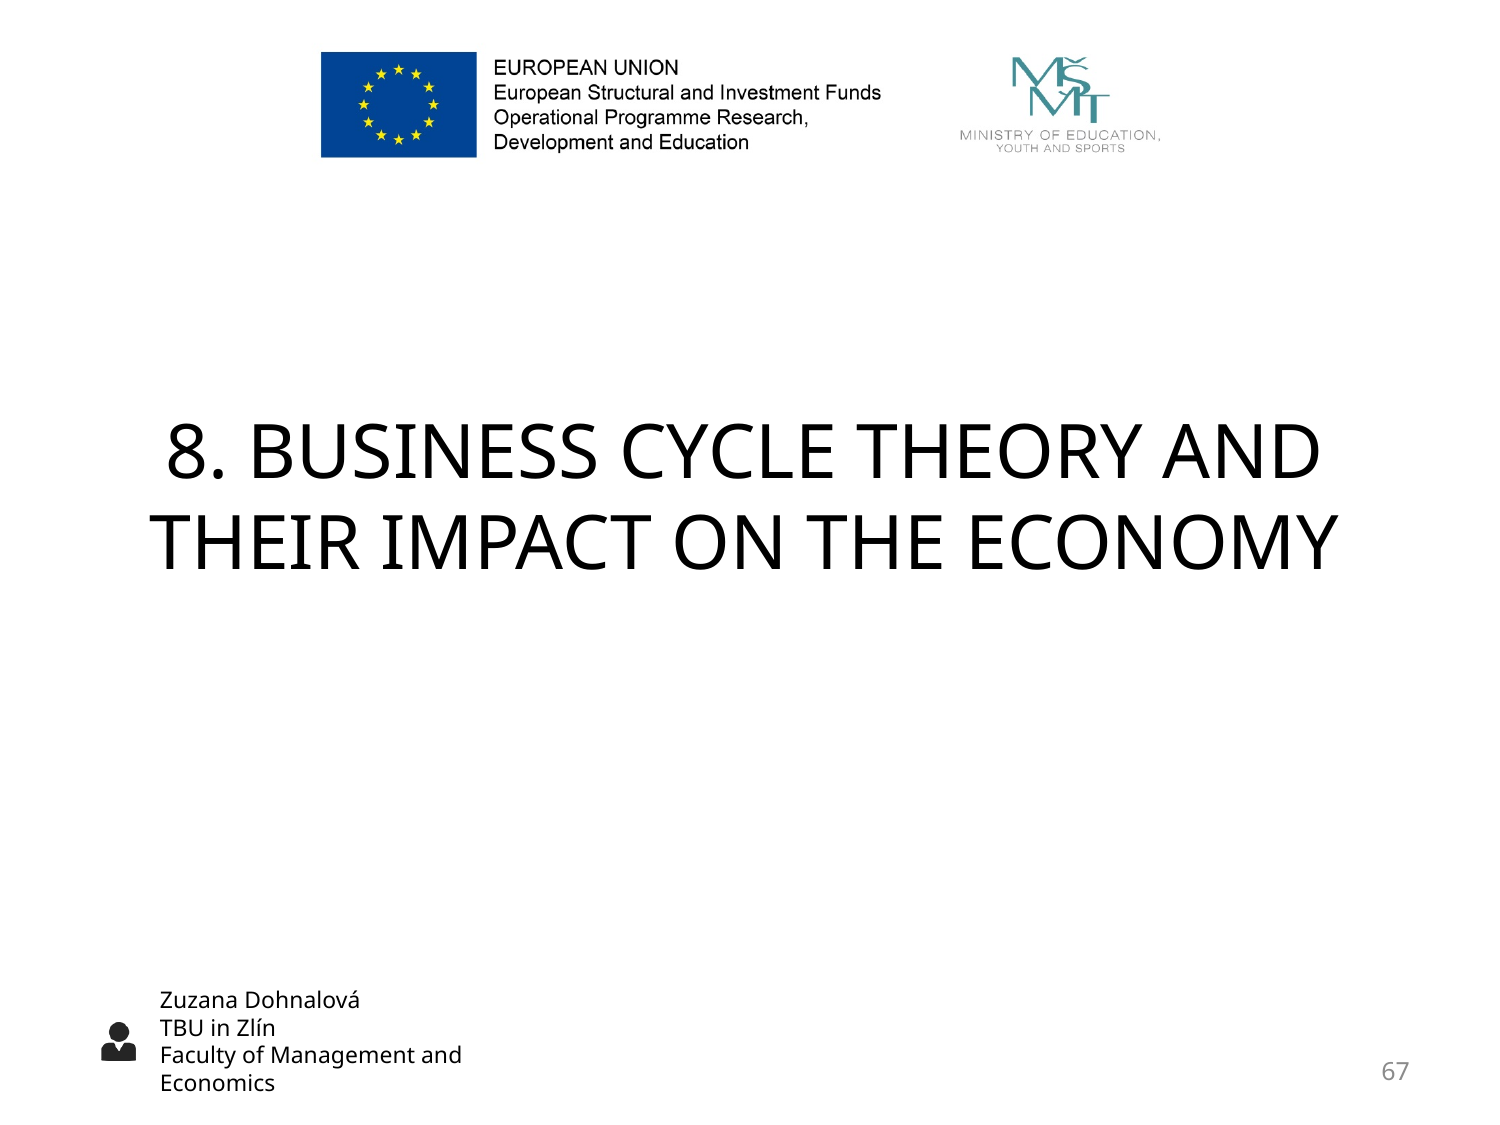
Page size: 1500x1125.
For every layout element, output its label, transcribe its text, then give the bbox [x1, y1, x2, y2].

picture [268, 0, 1212, 210]
picture [101, 1021, 136, 1062]
footer Zuzana Dohnalová TBU in Zlín Faculty of Management and Economics [145, 999, 538, 1083]
title 8. Business cycle theory AND THEIR IMPACT ON THE ECONOMY [112, 373, 1376, 615]
slide_number 67 [1074, 1042, 1425, 1103]
